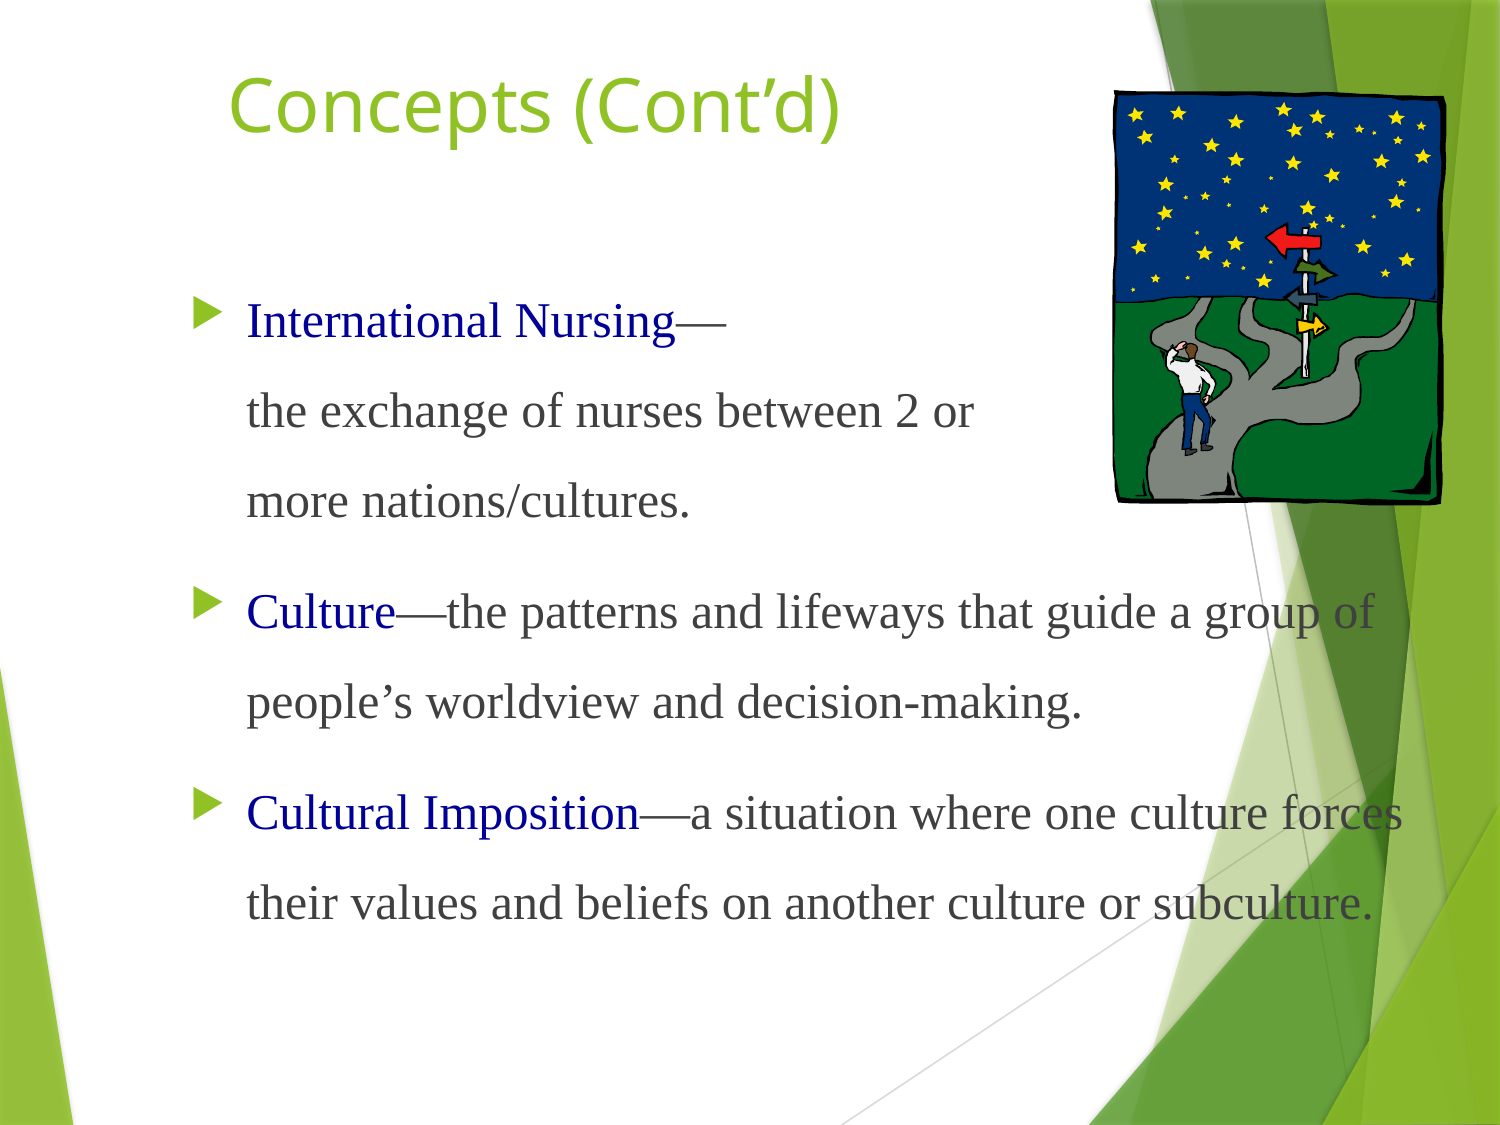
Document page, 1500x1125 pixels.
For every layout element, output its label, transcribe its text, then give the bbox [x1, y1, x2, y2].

picture [1111, 86, 1451, 510]
list International Nursing— the exchange of nurses between 2 or more nations/cultures. Culture—the patterns and lifeways that guide a group of people’s worldview and decision-making. Cultural Imposition—a situation where one culture forces their values and beliefs on another culture or subculture. [174, 249, 1450, 1050]
title Concepts (Cont’d) [212, 50, 1450, 238]
